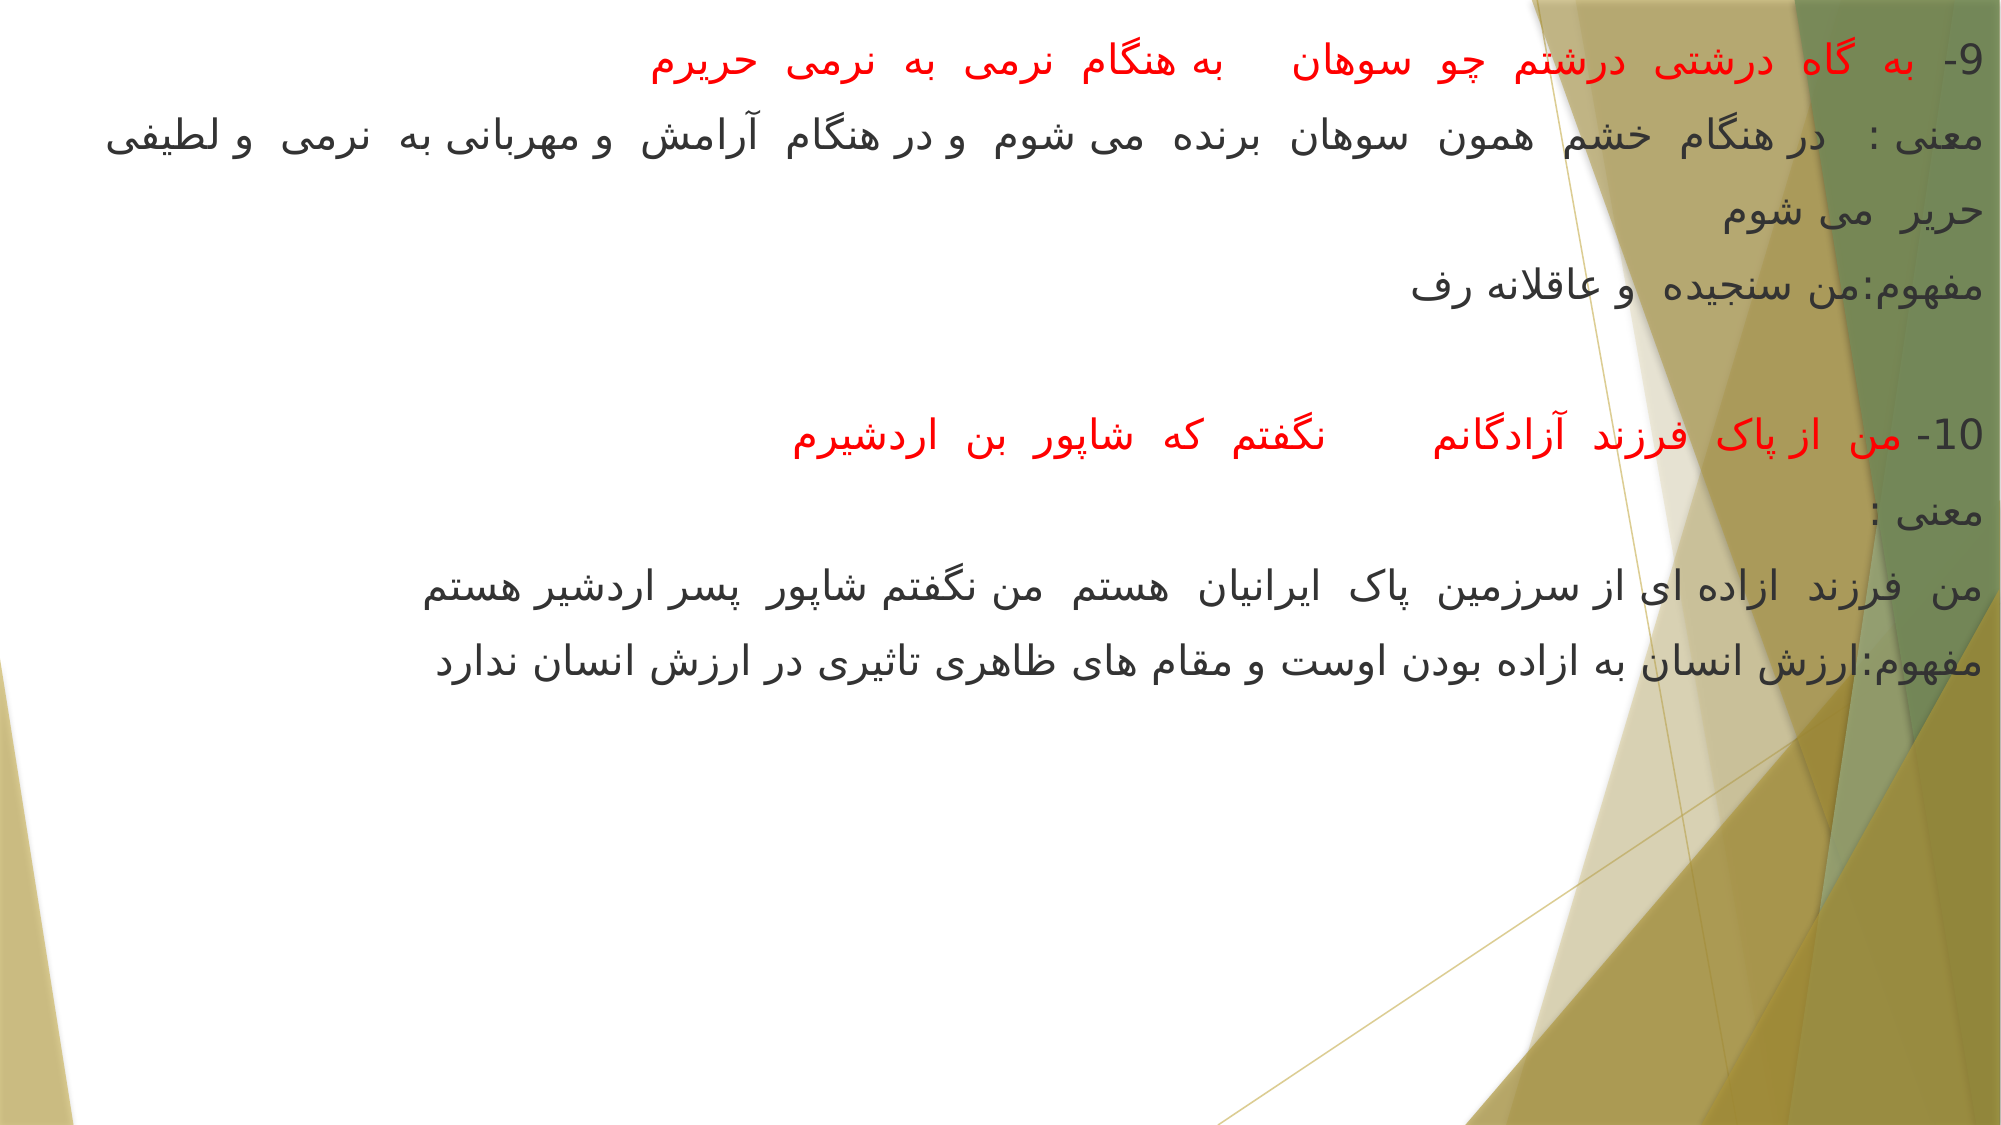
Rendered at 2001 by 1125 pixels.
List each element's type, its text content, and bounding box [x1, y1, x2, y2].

title 9- به گاه درشتی درشتم چو سوهان به هنگام نرمی به نرمی حریرم معنی : در هنگام خشم همون سوهان برنده می شوم و در هنگام آرامش و مهربانی به نرمی و لطیفی حریر می شوم مفهوم:من سنجیده و عاقلانه رف 10- من از پاک فرزند آزادگانم نگفتم که شاپور بن اردشیرم معنی : من فرزند ازاده ای از سرزمین پاک ایرانیان هستم من نگفتم شاپور پسر اردشیر هستم مفهوم:ارزش انسان به ازاده بودن اوست و مقام های ظاهری تاثیری در ارزش انسان ندارد [0, 0, 2000, 1125]
